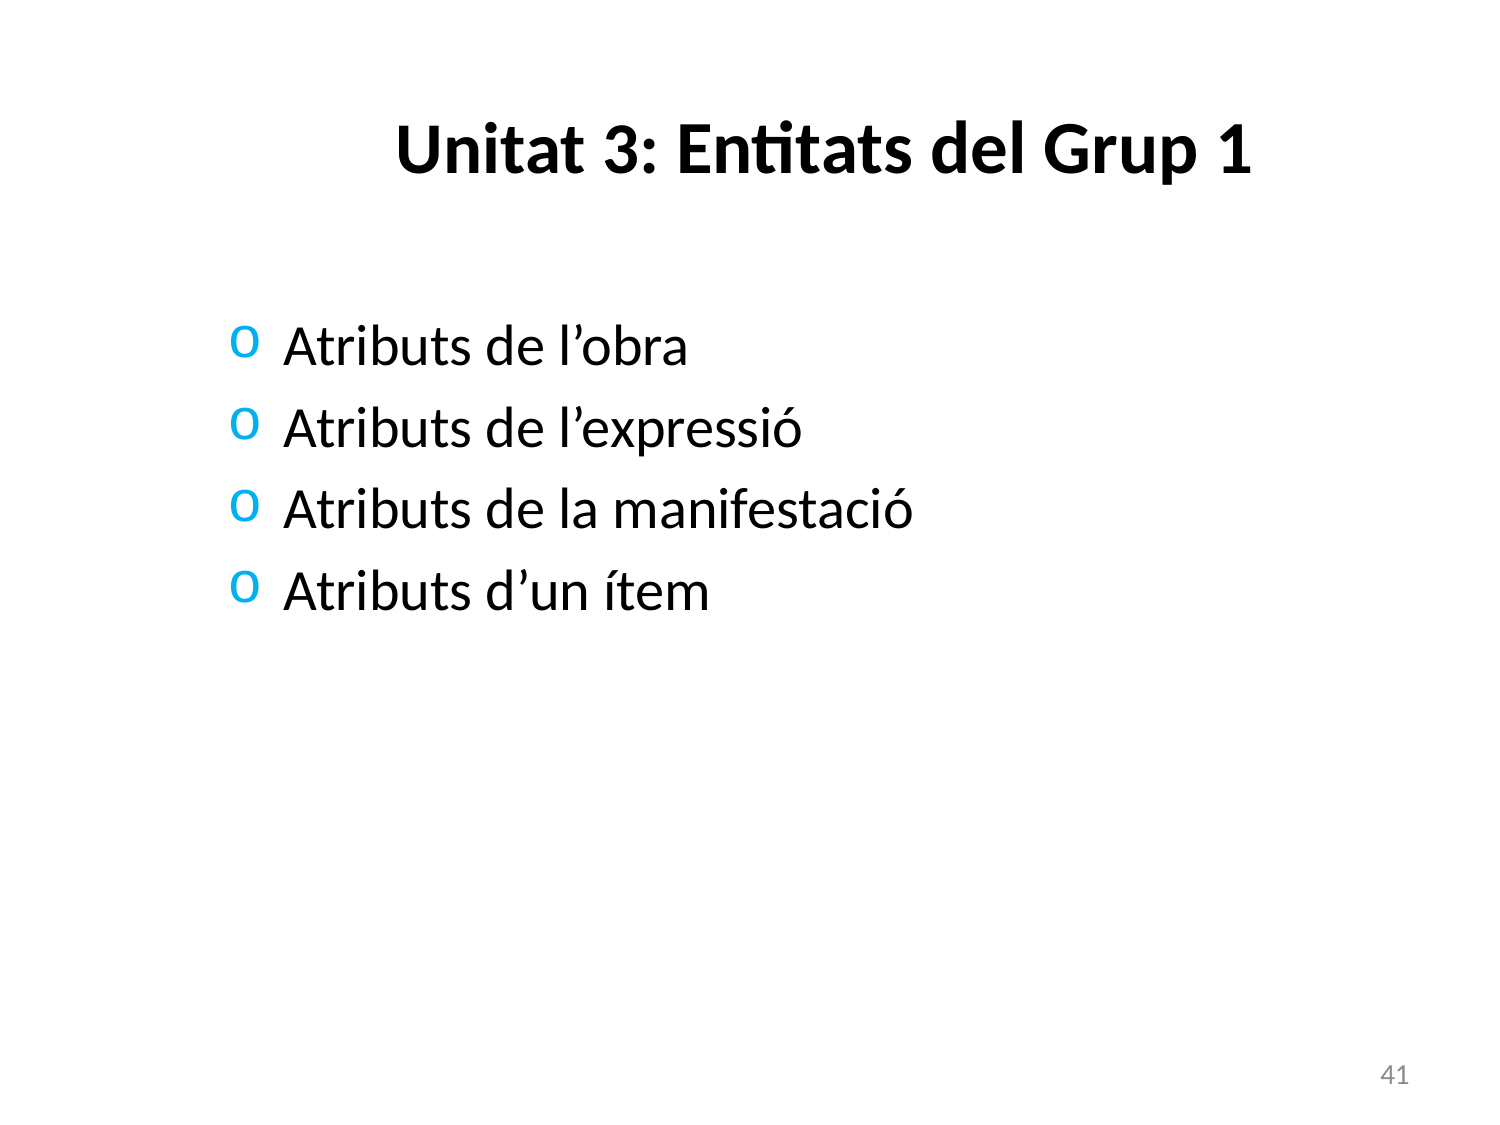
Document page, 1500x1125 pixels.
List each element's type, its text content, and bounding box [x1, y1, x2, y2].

list Atributs de l’obra Atributs de l’expressió Atributs de la manifestació Atributs d’un ítem [212, 299, 1425, 1038]
slide_number 41 [1074, 1042, 1425, 1103]
title Unitat 3: Entitats del Grup 1 [174, 49, 1475, 237]
